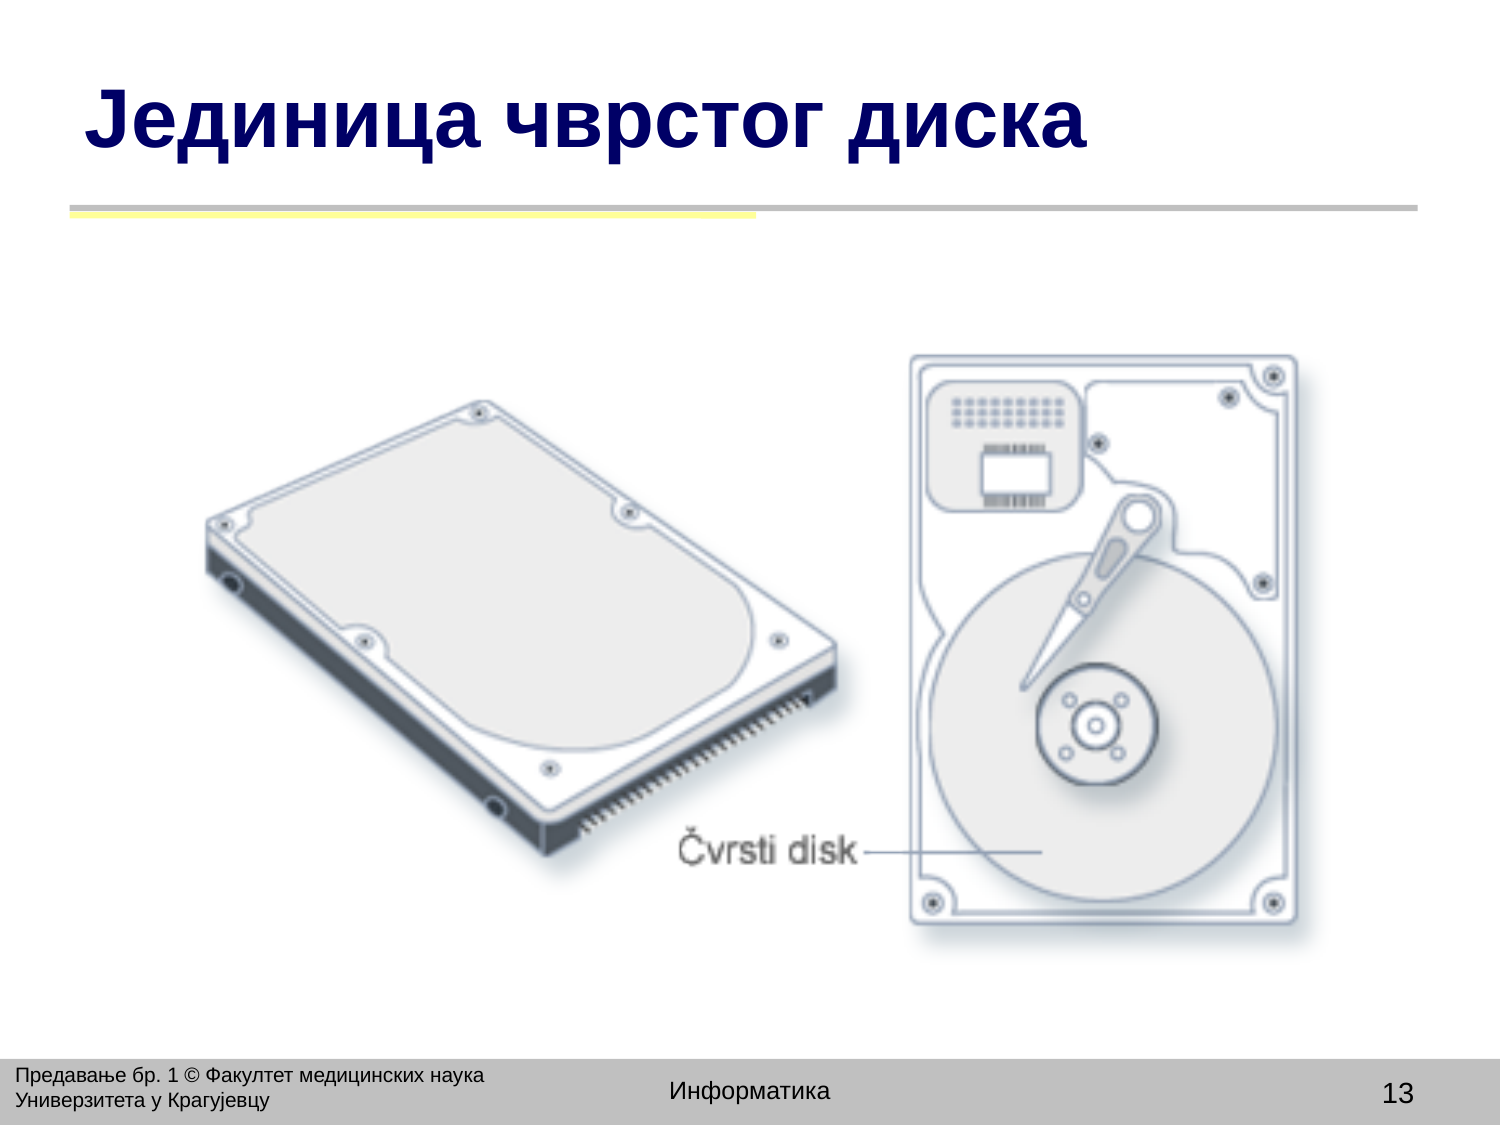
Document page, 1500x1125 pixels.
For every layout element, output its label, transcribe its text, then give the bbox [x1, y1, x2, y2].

slide_number 13 [1079, 1066, 1430, 1125]
slide_number Предавање бр. 1 © Факултет медицинских наука Универзитета у Крагујевцу [0, 1053, 599, 1108]
footer Информатика [512, 1066, 988, 1125]
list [164, 290, 1346, 982]
title Јединица чврстог диска [69, 19, 1426, 208]
